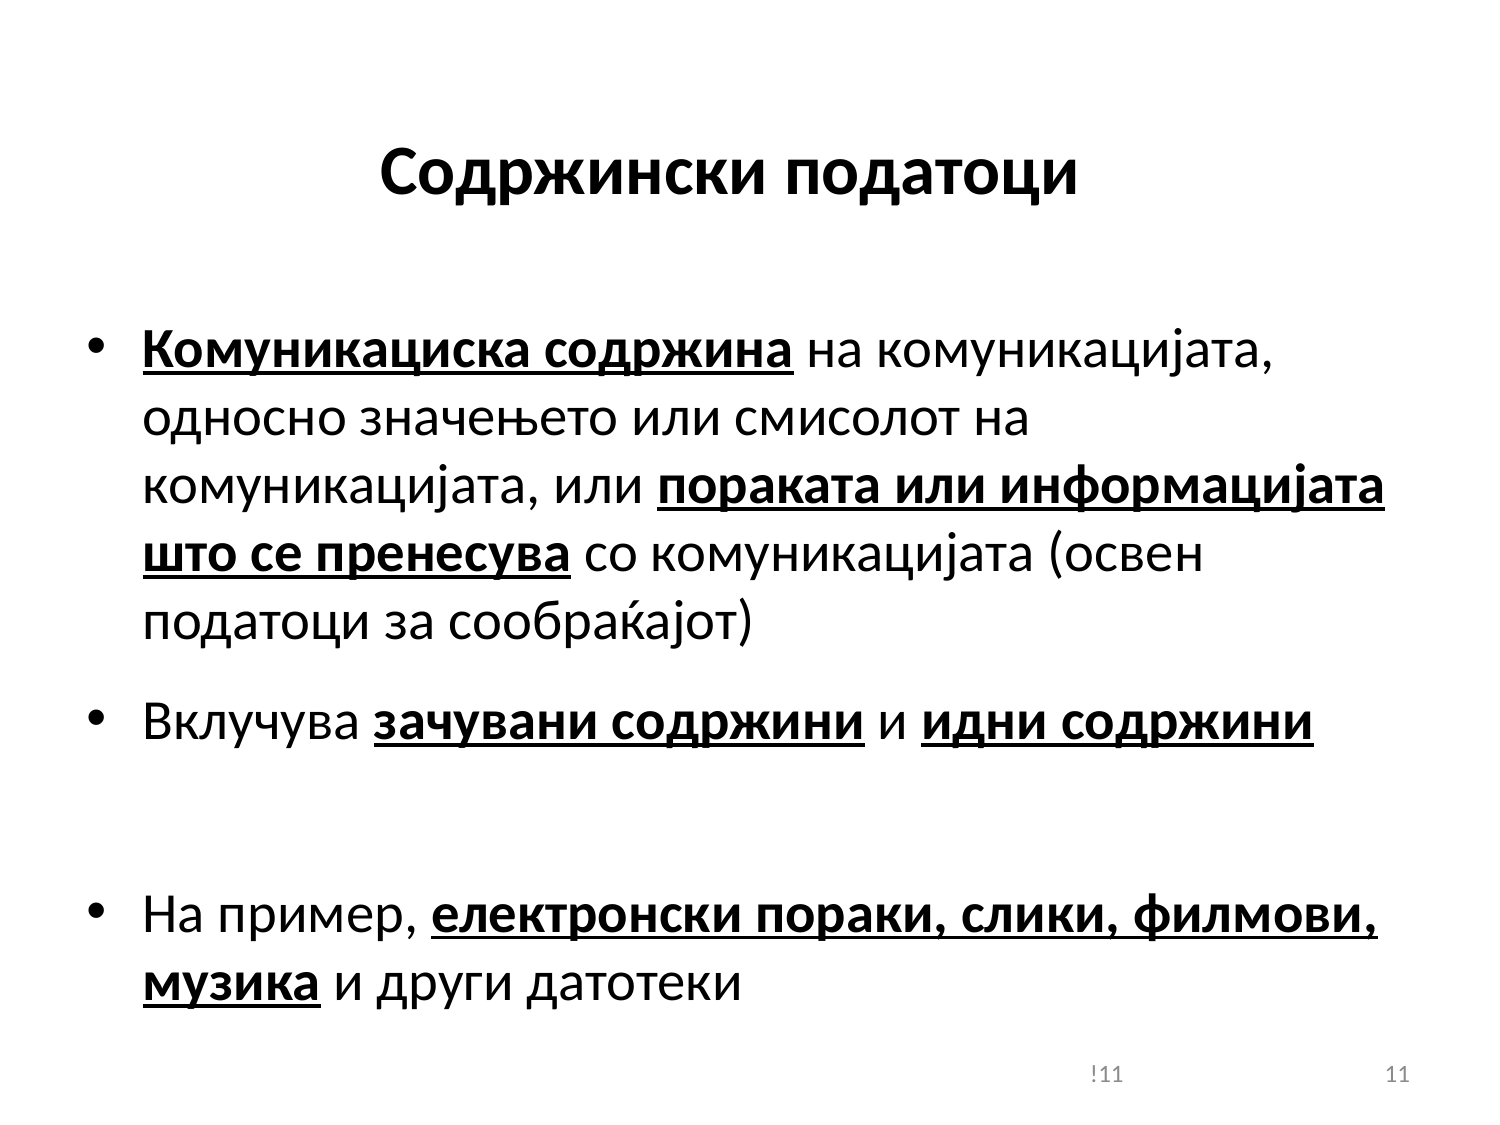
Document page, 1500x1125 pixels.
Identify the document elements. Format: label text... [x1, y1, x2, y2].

text_box !11 [1074, 1042, 1425, 1103]
list Комуникациска содржина на комуникацијата, односно значењето или смисолот на комуникацијата, или пораката или информацијата што се пренесува со комуникацијата (освен податоци за сообраќајот) Вклучува зачувани содржини и идни содржини На пример, електронски пораки, слики, филмови, музика и други датотеки [71, 302, 1440, 1031]
title Содржински податоци [85, 72, 1426, 261]
